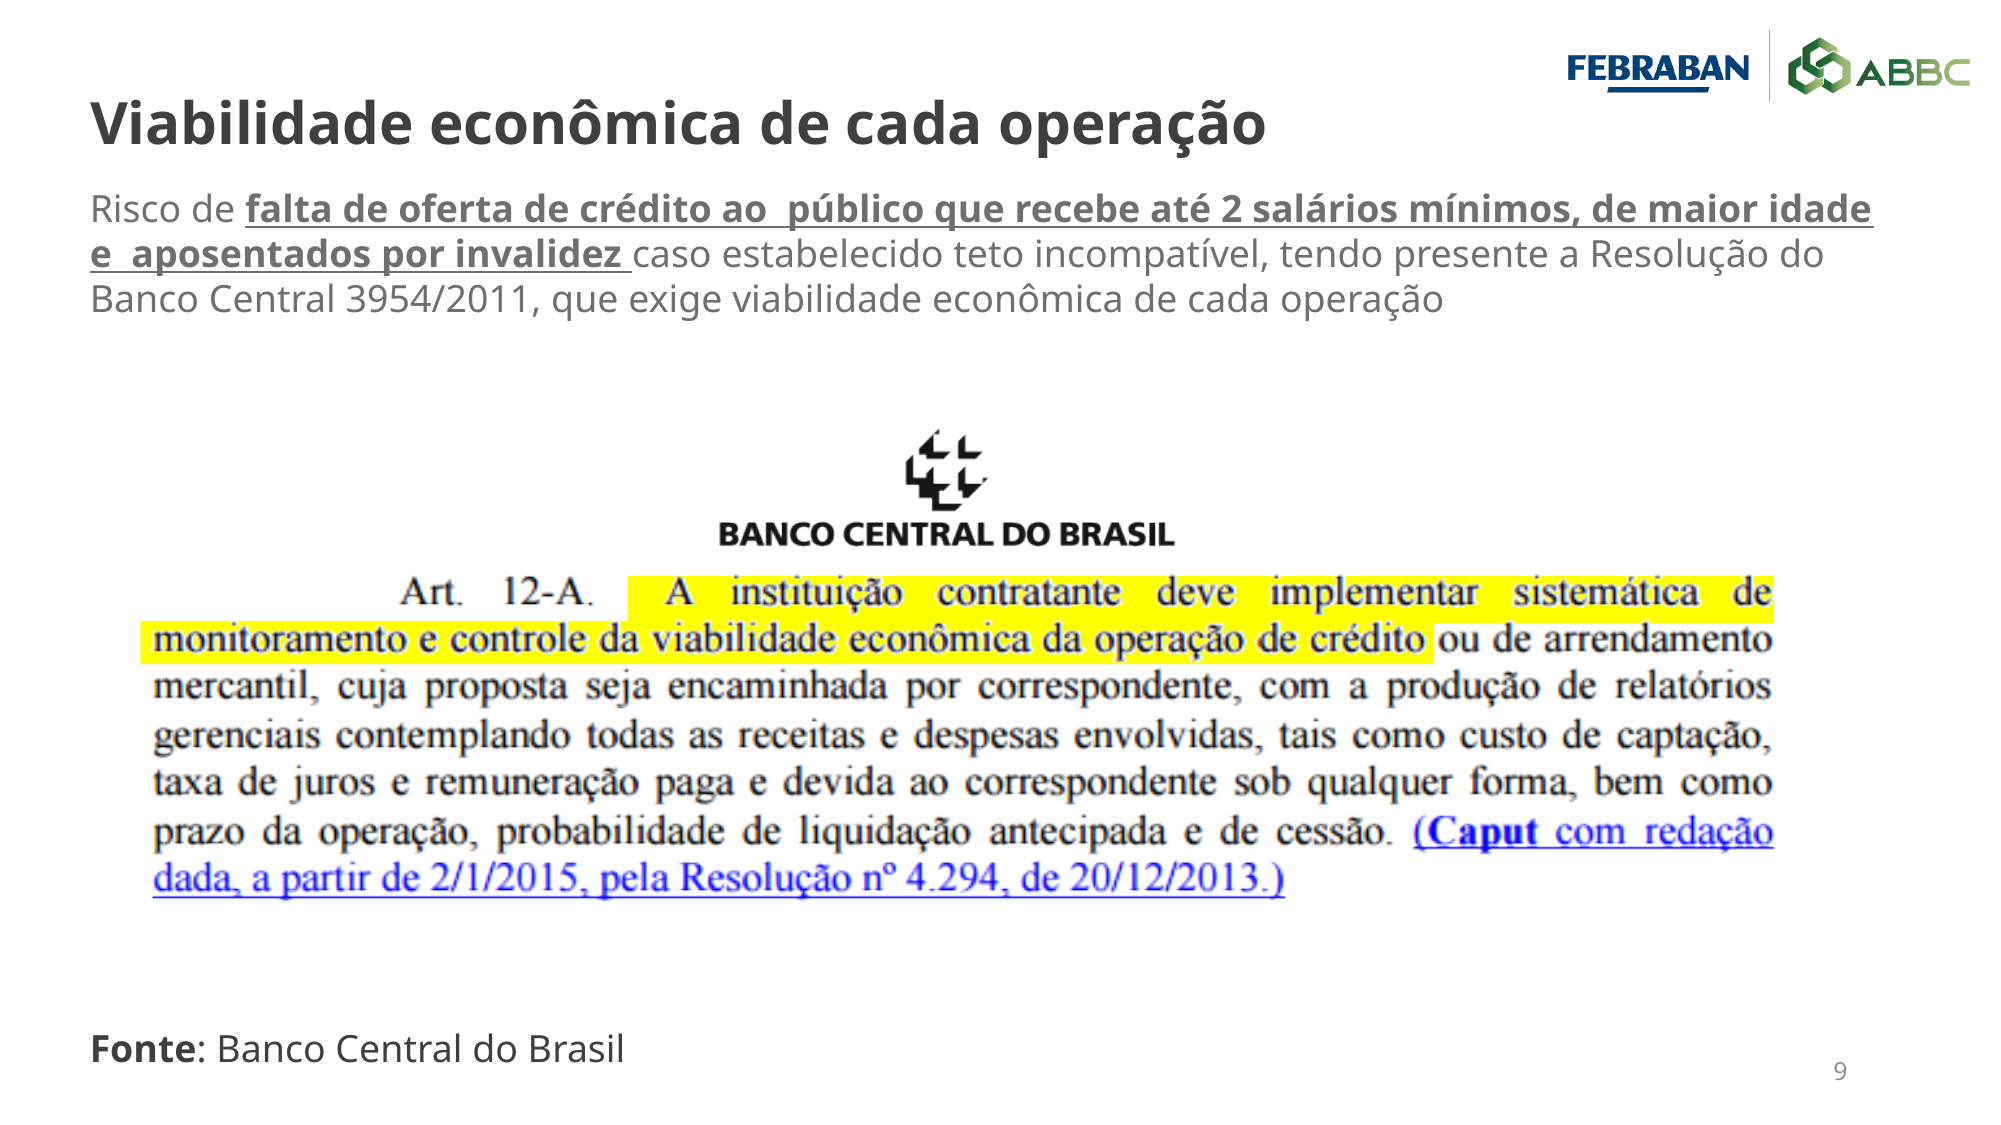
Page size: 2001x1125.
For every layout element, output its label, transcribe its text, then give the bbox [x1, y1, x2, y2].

text_box Risco de falta de oferta de crédito ao público que recebe até 2 salários mínimos, de maior idade e aposentados por invalidez caso estabelecido teto incompatível, tendo presente a Resolução do Banco Central 3954/2011, que exige viabilidade econômica de cada operação [75, 177, 1902, 328]
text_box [1543, 22, 1976, 117]
text_box Fonte: Banco Central do Brasil [74, 1017, 1094, 1077]
text_box Viabilidade econômica de cada operação [74, 45, 1796, 197]
picture [140, 393, 1796, 928]
slide_number 9 [1412, 1042, 1863, 1103]
